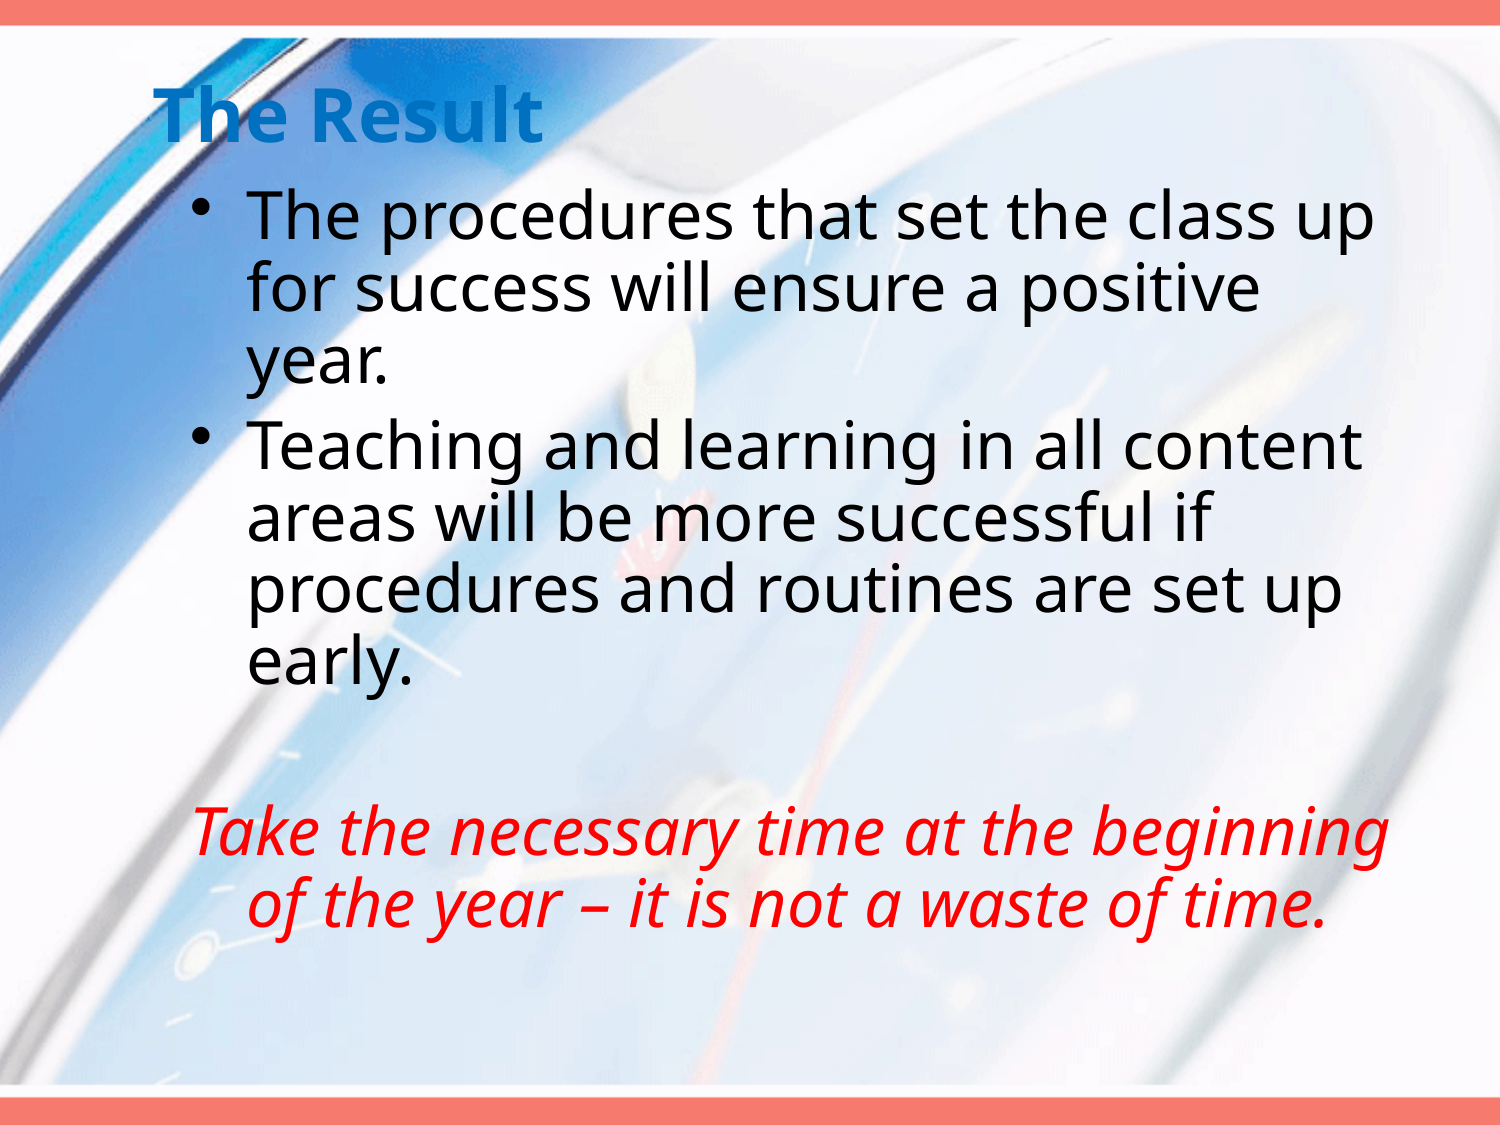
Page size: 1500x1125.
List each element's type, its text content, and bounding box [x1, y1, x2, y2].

list The procedures that set the class up for success will ensure a positive year. Teaching and learning in all content areas will be more successful if procedures and routines are set up early. Take the necessary time at the beginning of the year – it is not a waste of time. [174, 174, 1425, 1076]
picture [0, 0, 1500, 1125]
title The Result [137, 12, 1500, 213]
